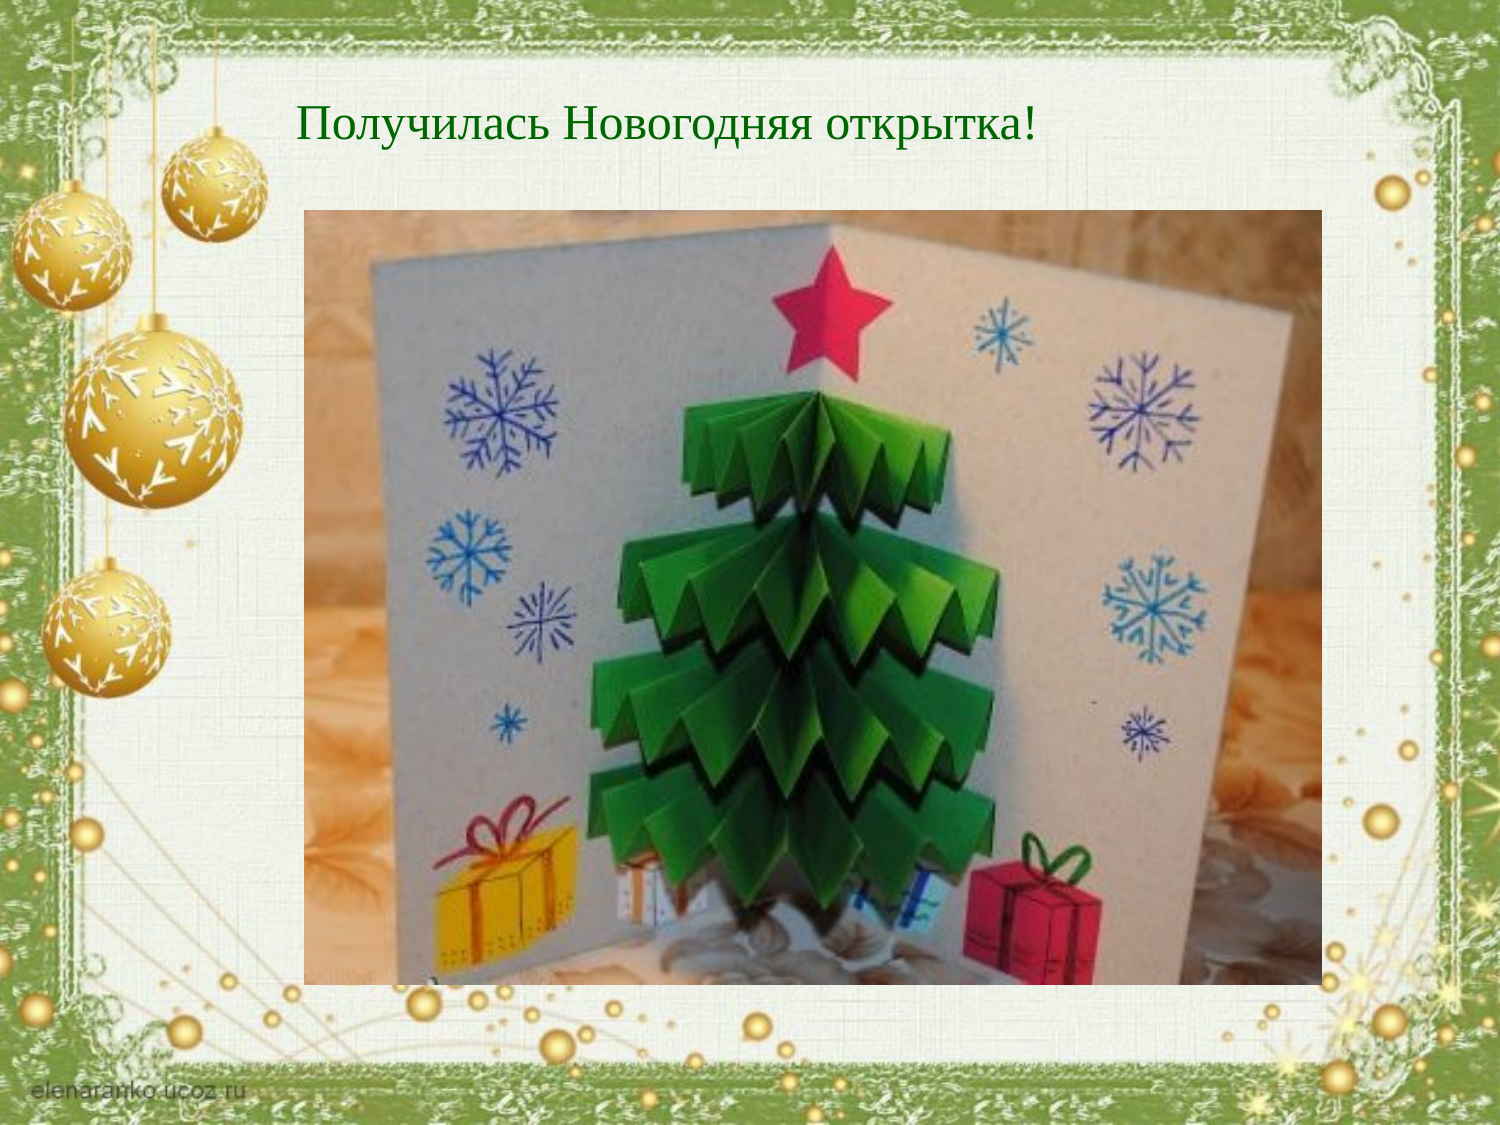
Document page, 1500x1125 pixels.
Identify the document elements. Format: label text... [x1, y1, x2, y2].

picture [0, 0, 1500, 1125]
text_box Получилась Новогодняя открытка! [281, 81, 1336, 157]
